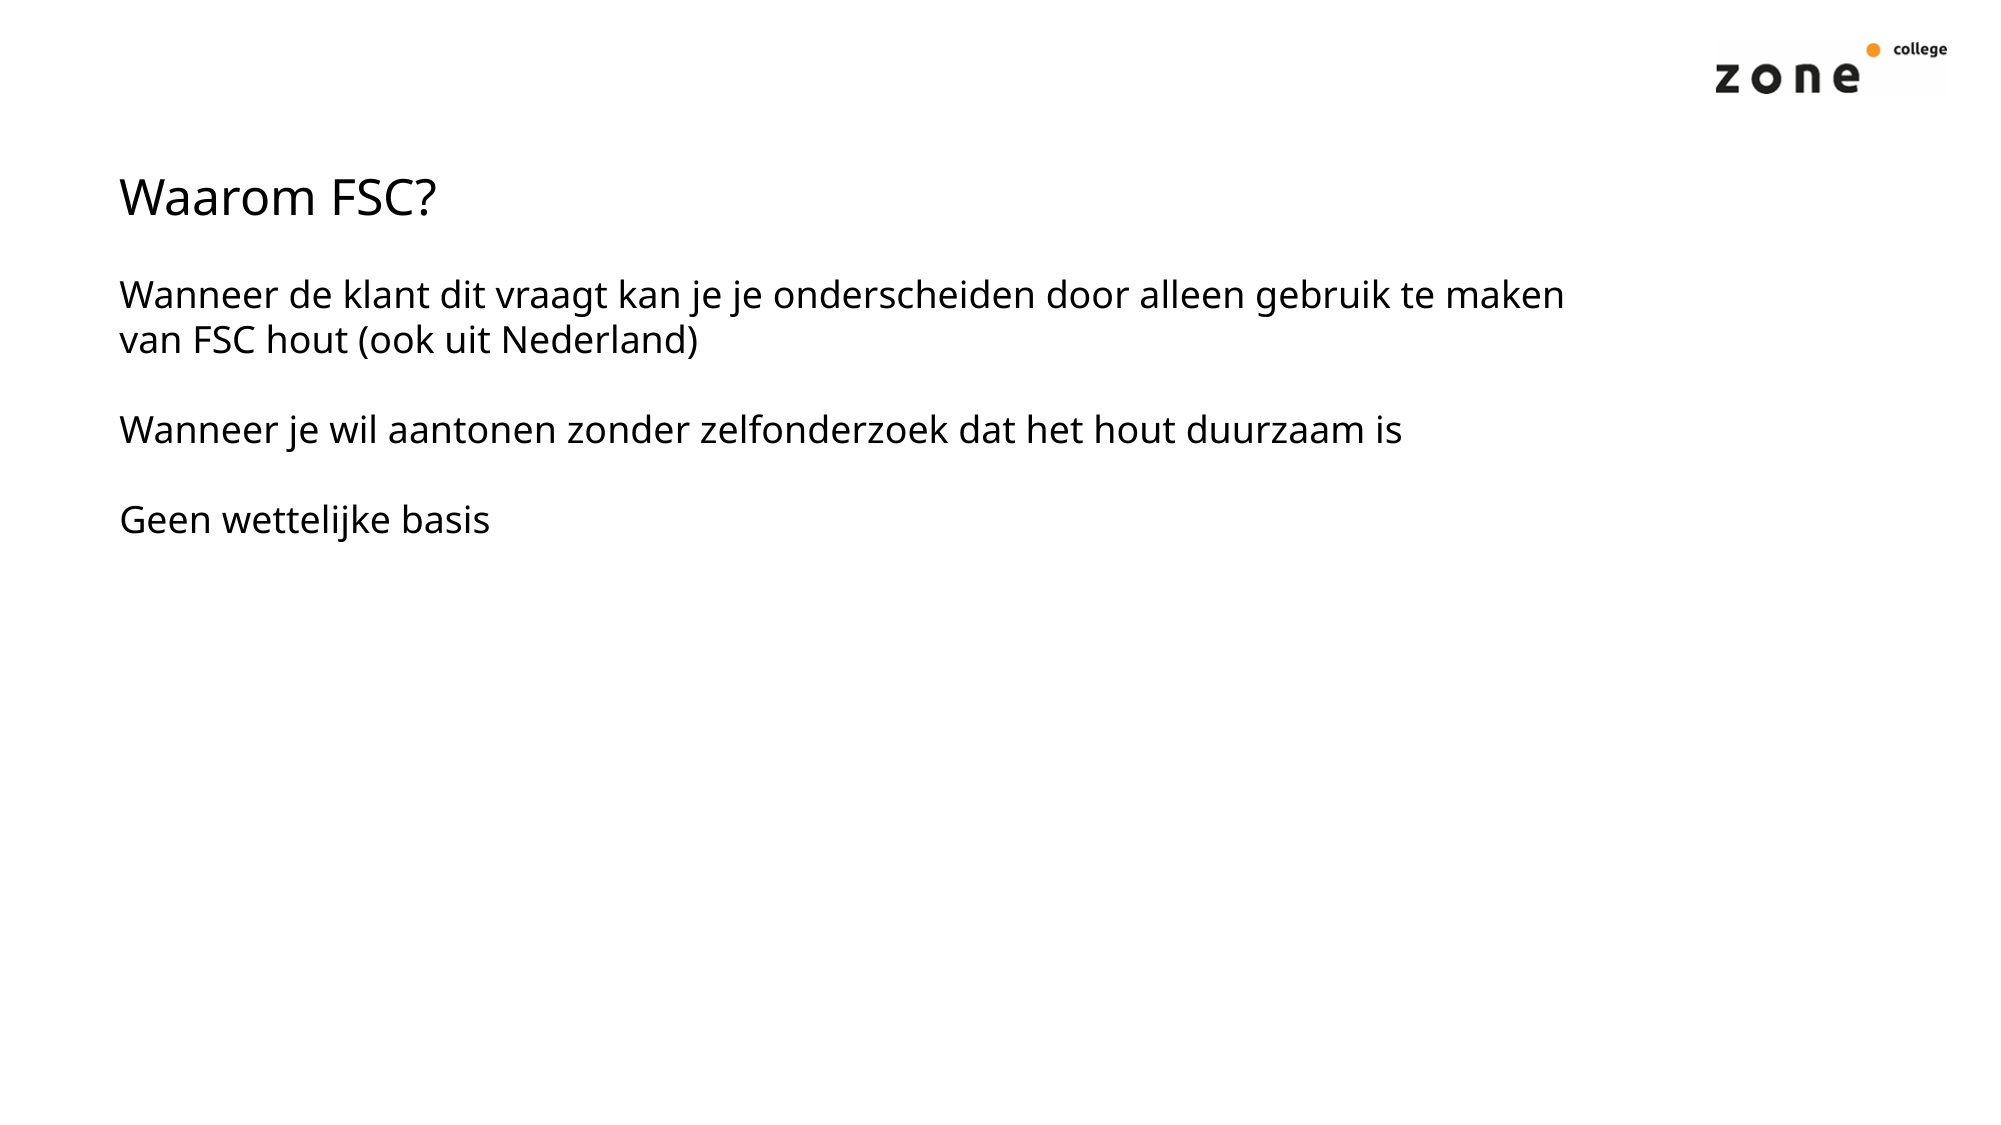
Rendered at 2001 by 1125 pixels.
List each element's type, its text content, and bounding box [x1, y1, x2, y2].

text_box Waarom FSC? Wanneer de klant dit vraagt kan je je onderscheiden door alleen gebruik te maken van FSC hout (ook uit Nederland) Wanneer je wil aantonen zonder zelfonderzoek dat het hout duurzaam is Geen wettelijke basis [104, 158, 1585, 594]
picture [1716, 41, 1948, 94]
